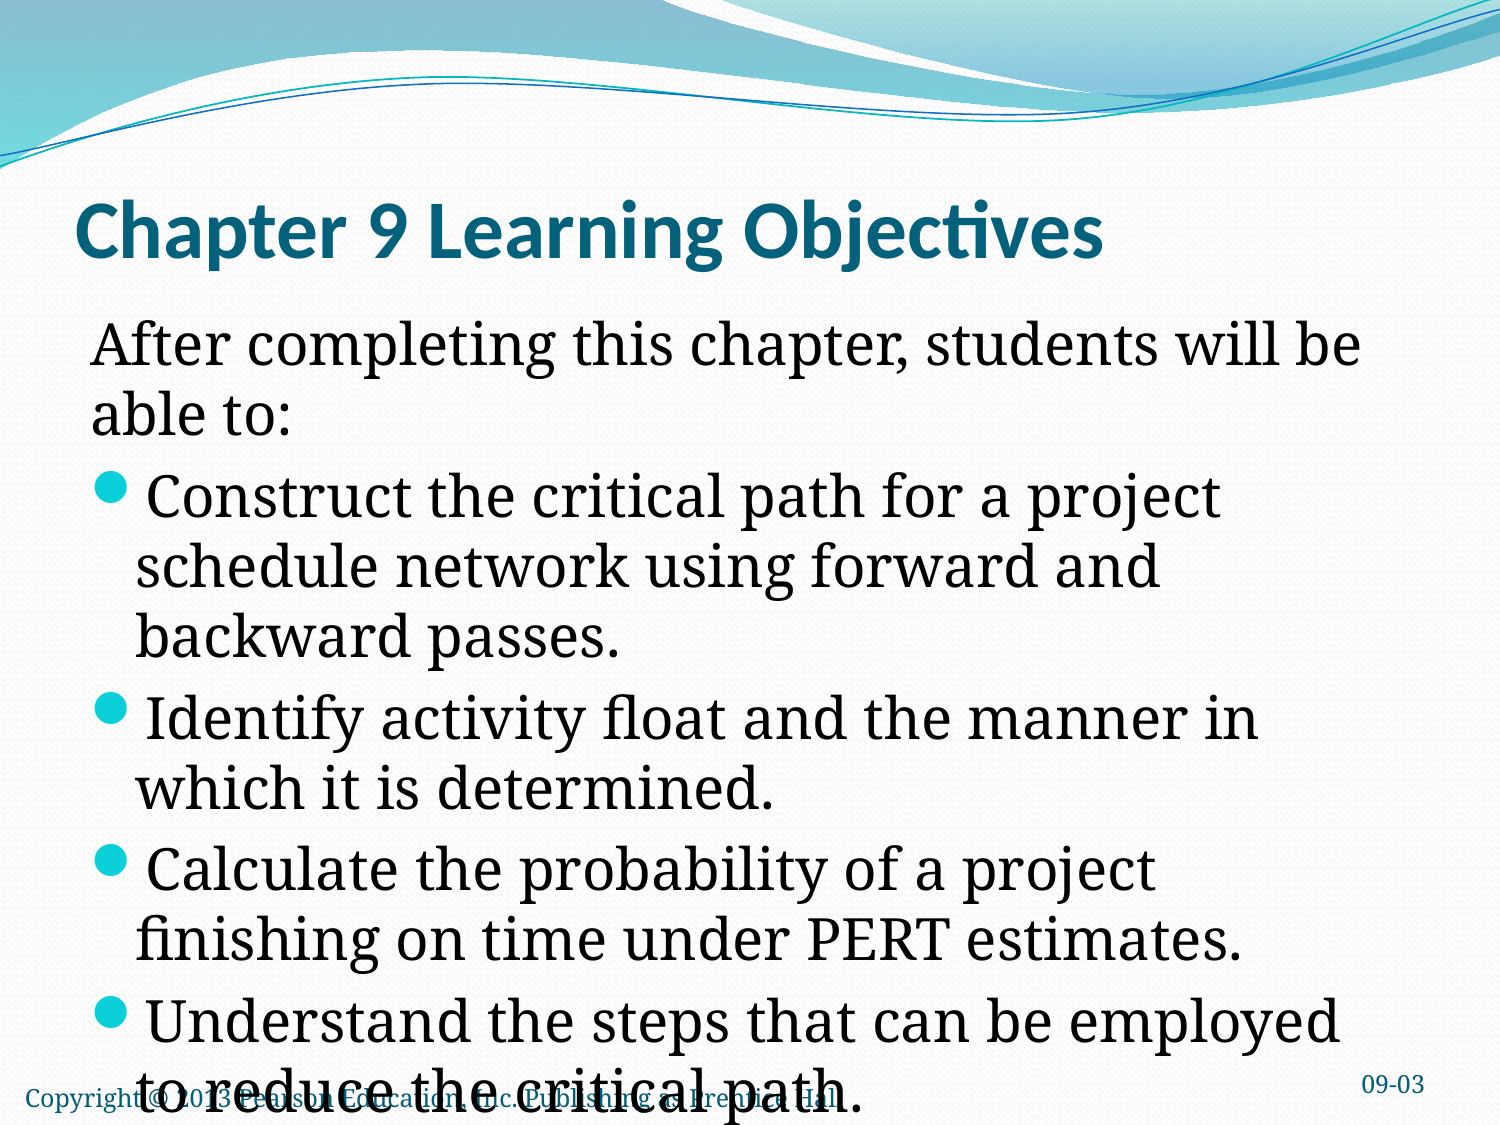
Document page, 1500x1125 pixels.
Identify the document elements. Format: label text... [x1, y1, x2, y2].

list After completing this chapter, students will be able to: Construct the critical path for a project schedule network using forward and backward passes. Identify activity float and the manner in which it is determined. Calculate the probability of a project finishing on time under PERT estimates. Understand the steps that can be employed to reduce the critical path. [74, 299, 1426, 1021]
picture [437, 1093, 443, 1107]
slide_number 09-03 [1299, 1042, 1425, 1103]
picture [415, 1091, 421, 1107]
picture [614, 1094, 621, 1107]
picture [474, 1093, 479, 1107]
title Chapter 9 Learning Objectives [74, 87, 1426, 276]
picture [455, 1096, 459, 1107]
picture [763, 1097, 767, 1107]
picture [177, 1096, 184, 1107]
picture [795, 1089, 807, 1107]
picture [836, 1088, 843, 1107]
picture [267, 1099, 275, 1107]
picture [304, 1093, 311, 1107]
picture [632, 1094, 636, 1107]
picture [730, 1094, 736, 1107]
picture [548, 1094, 554, 1107]
picture [695, 1089, 702, 1100]
